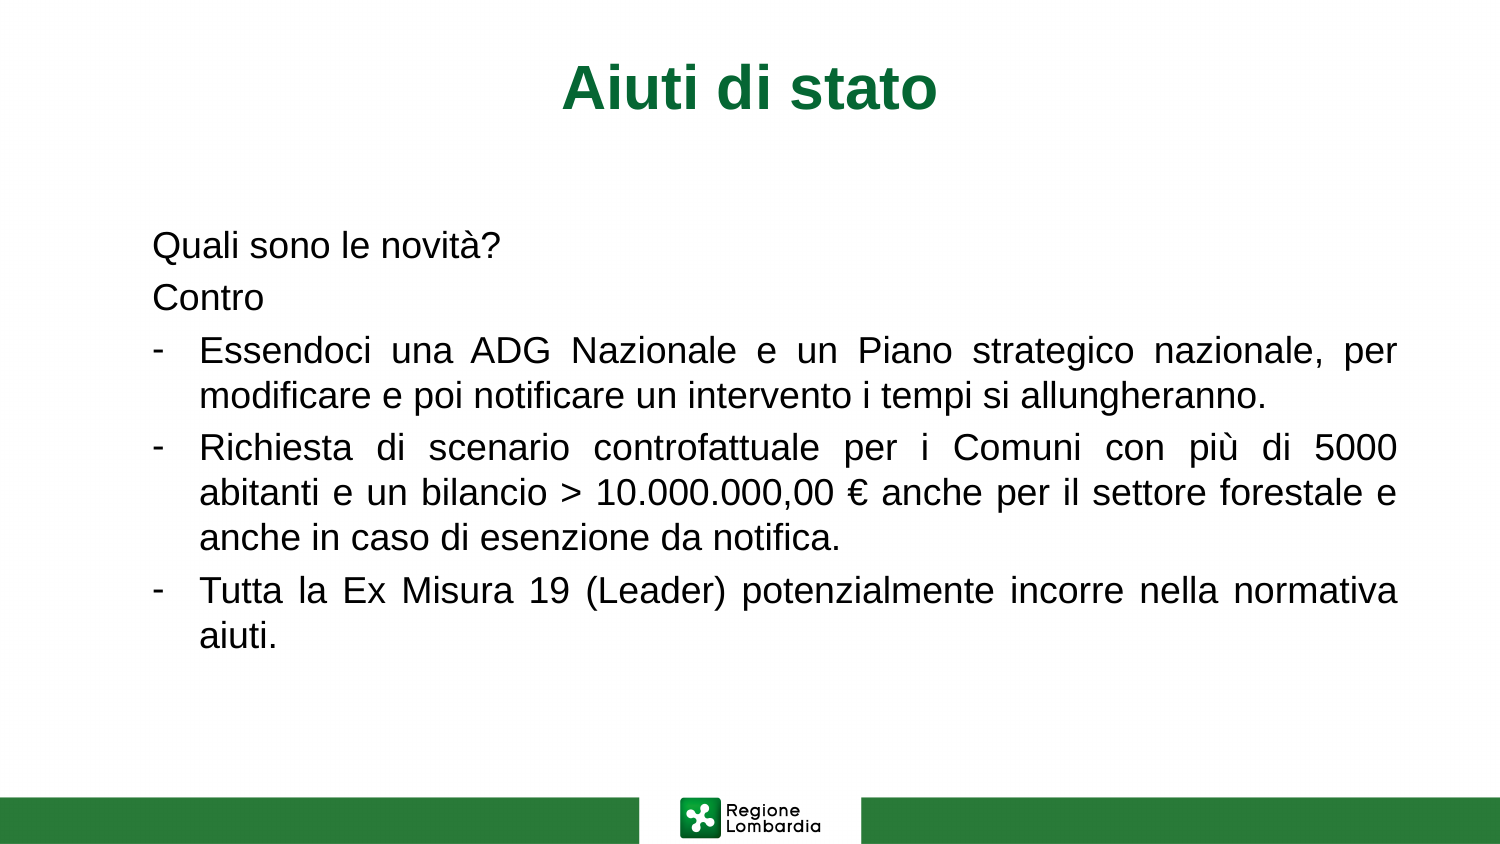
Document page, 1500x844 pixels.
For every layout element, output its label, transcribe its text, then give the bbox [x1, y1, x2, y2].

picture [0, 0, 1500, 844]
text_box Quali sono le novità? Contro Essendoci una ADG Nazionale e un Piano strategico nazionale, per modificare e poi notificare un intervento i tempi si allungheranno. Richiesta di scenario controfattuale per i Comuni con più di 5000 abitanti e un bilancio > 10.000.000,00 € anche per il settore forestale e anche in caso di esenzione da notifica. Tutta la Ex Misura 19 (Leader) potenzialmente incorre nella normativa aiuti. [137, 213, 1413, 757]
title Aiuti di stato [112, 30, 1388, 139]
